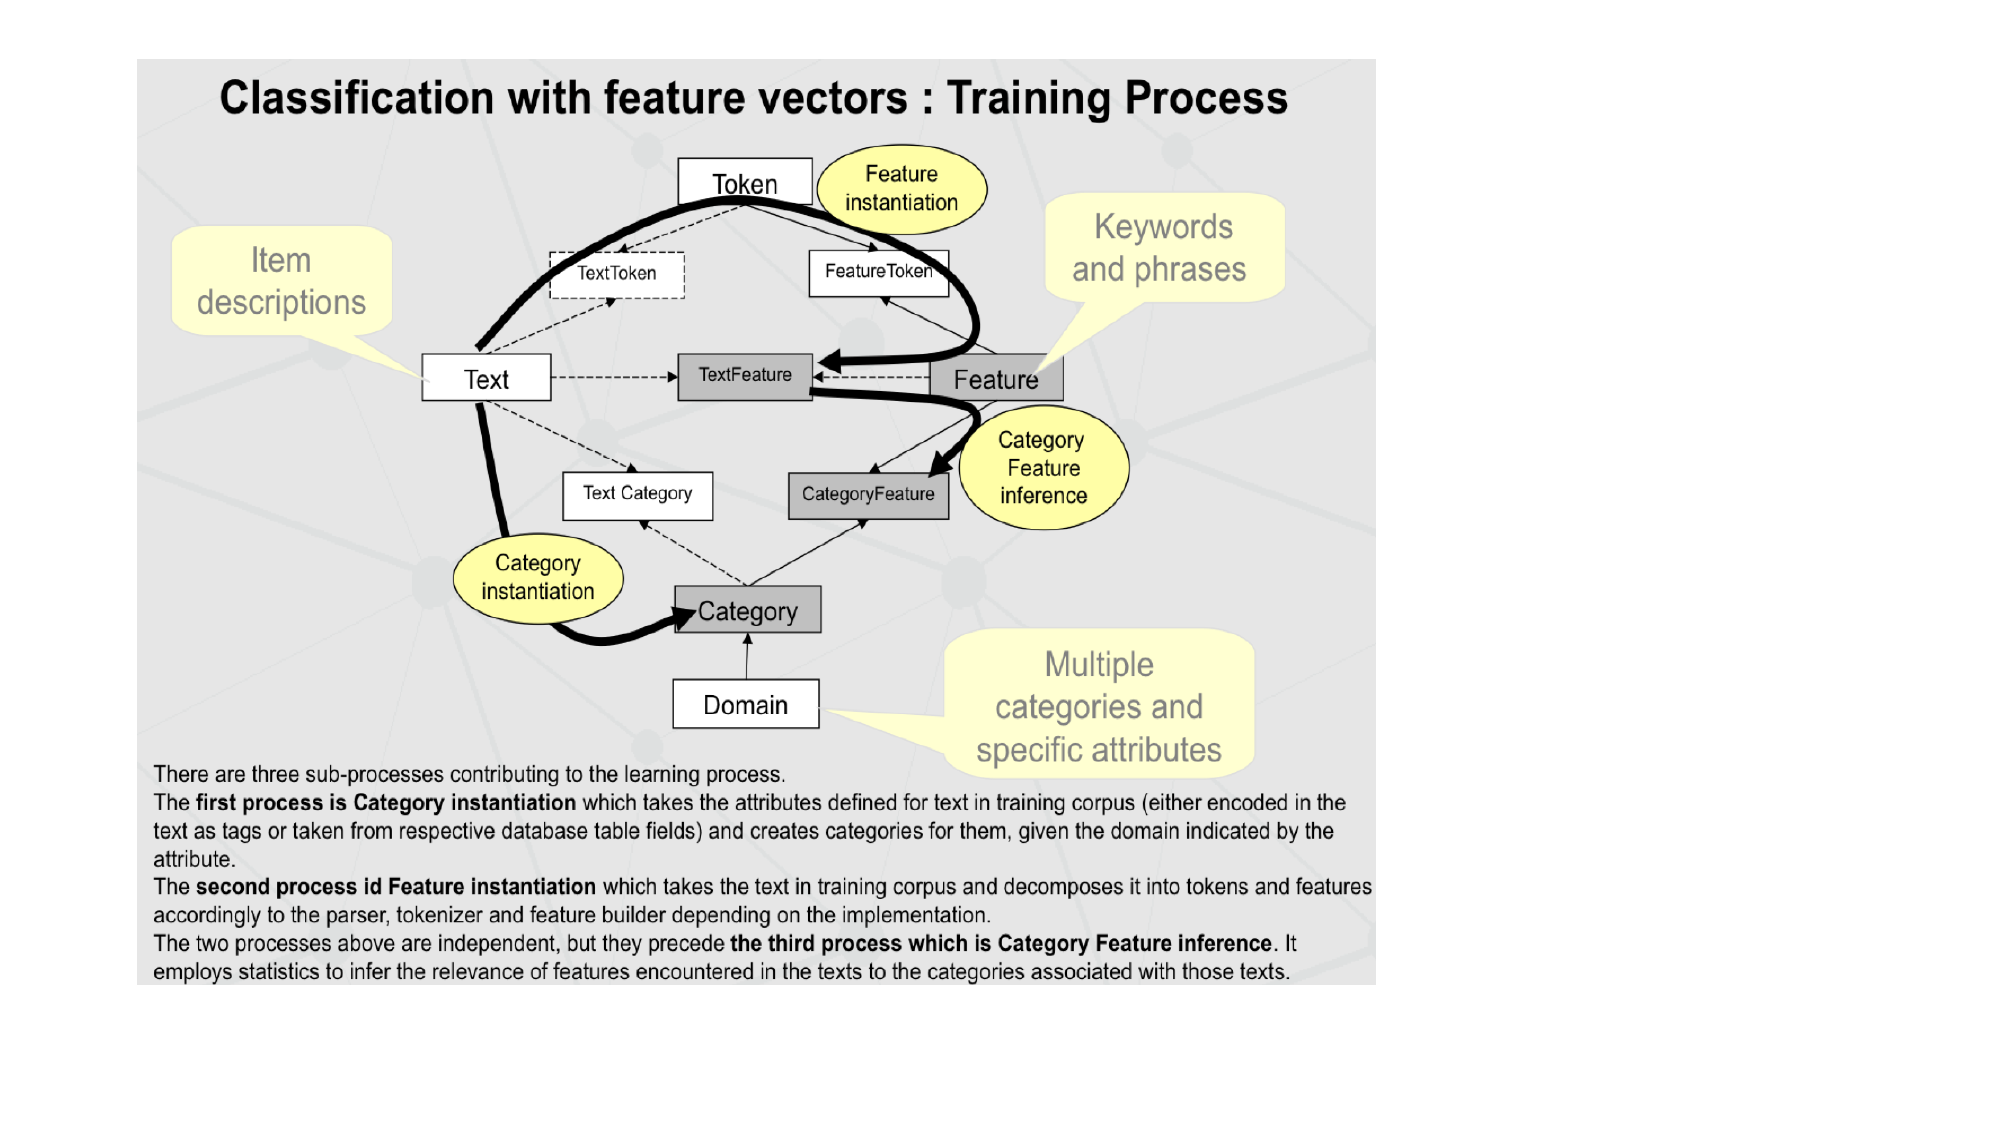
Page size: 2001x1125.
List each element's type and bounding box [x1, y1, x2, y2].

picture [137, 59, 1376, 985]
